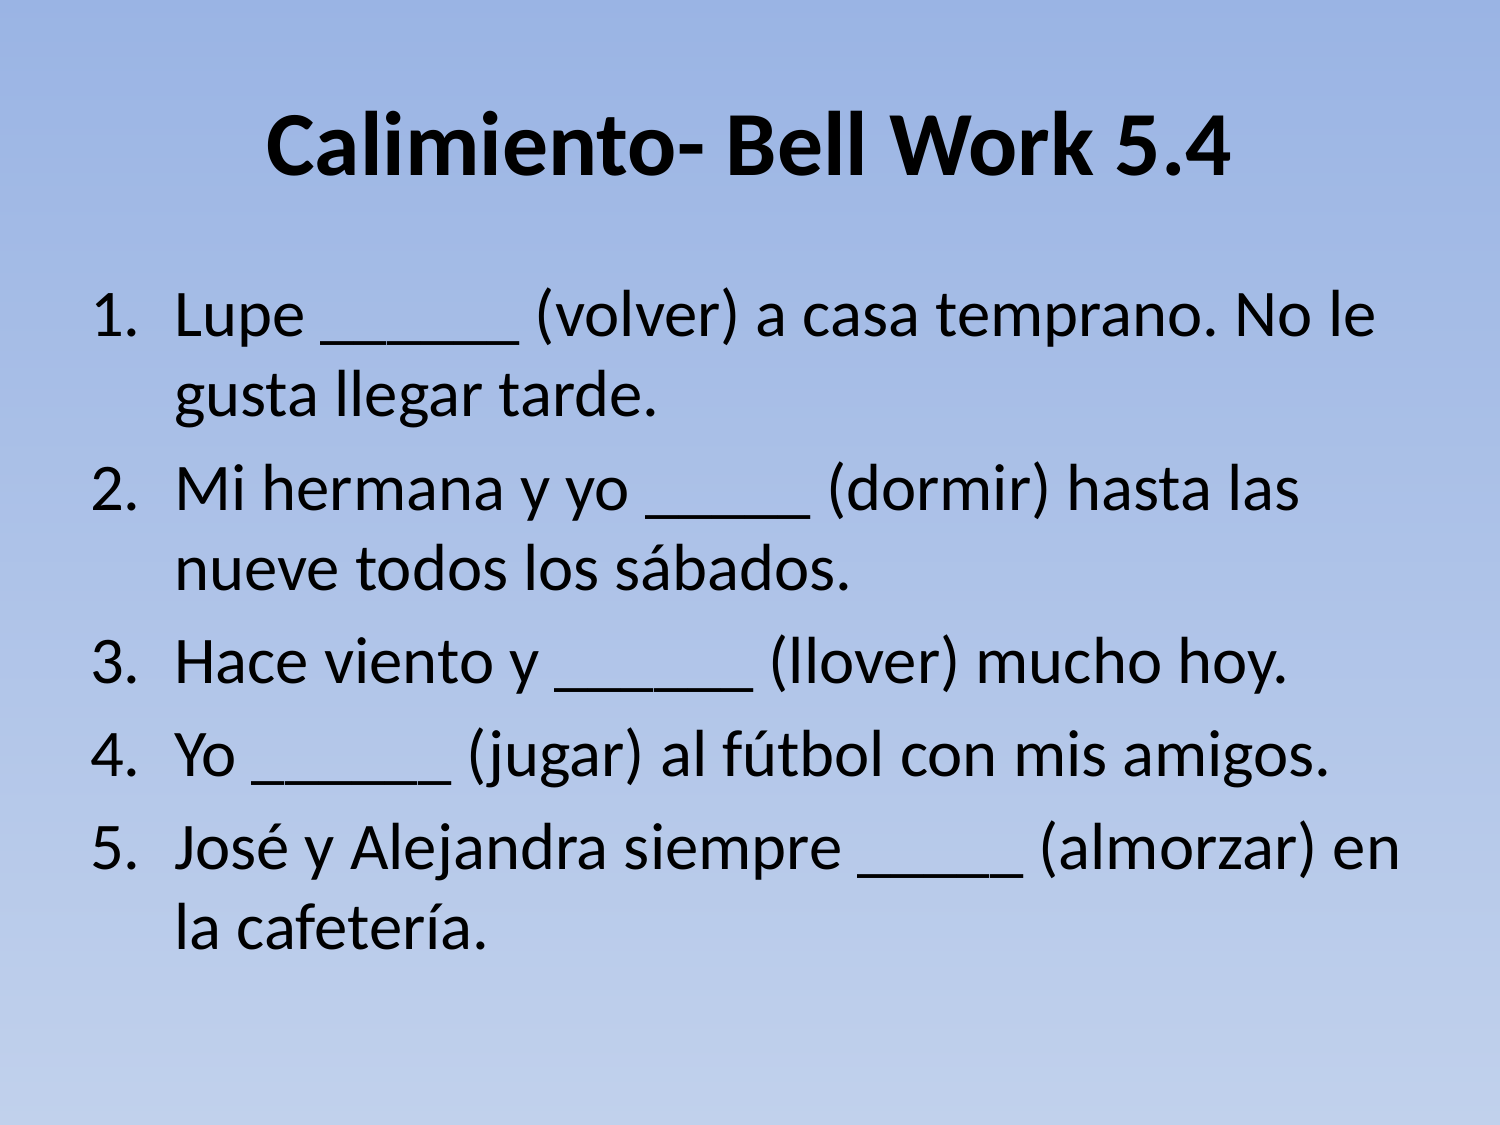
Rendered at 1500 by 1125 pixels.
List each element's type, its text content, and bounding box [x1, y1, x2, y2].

title Calimiento- Bell Work 5.4 [75, 45, 1425, 233]
list Lupe ______ (volver) a casa temprano. No le gusta llegar tarde. Mi hermana y yo _____ (dormir) hasta las nueve todos los sábados. Hace viento y ______ (llover) mucho hoy. Yo ______ (jugar) al fútbol con mis amigos. José y Alejandra siempre _____ (almorzar) en la cafetería. [75, 262, 1425, 1005]
